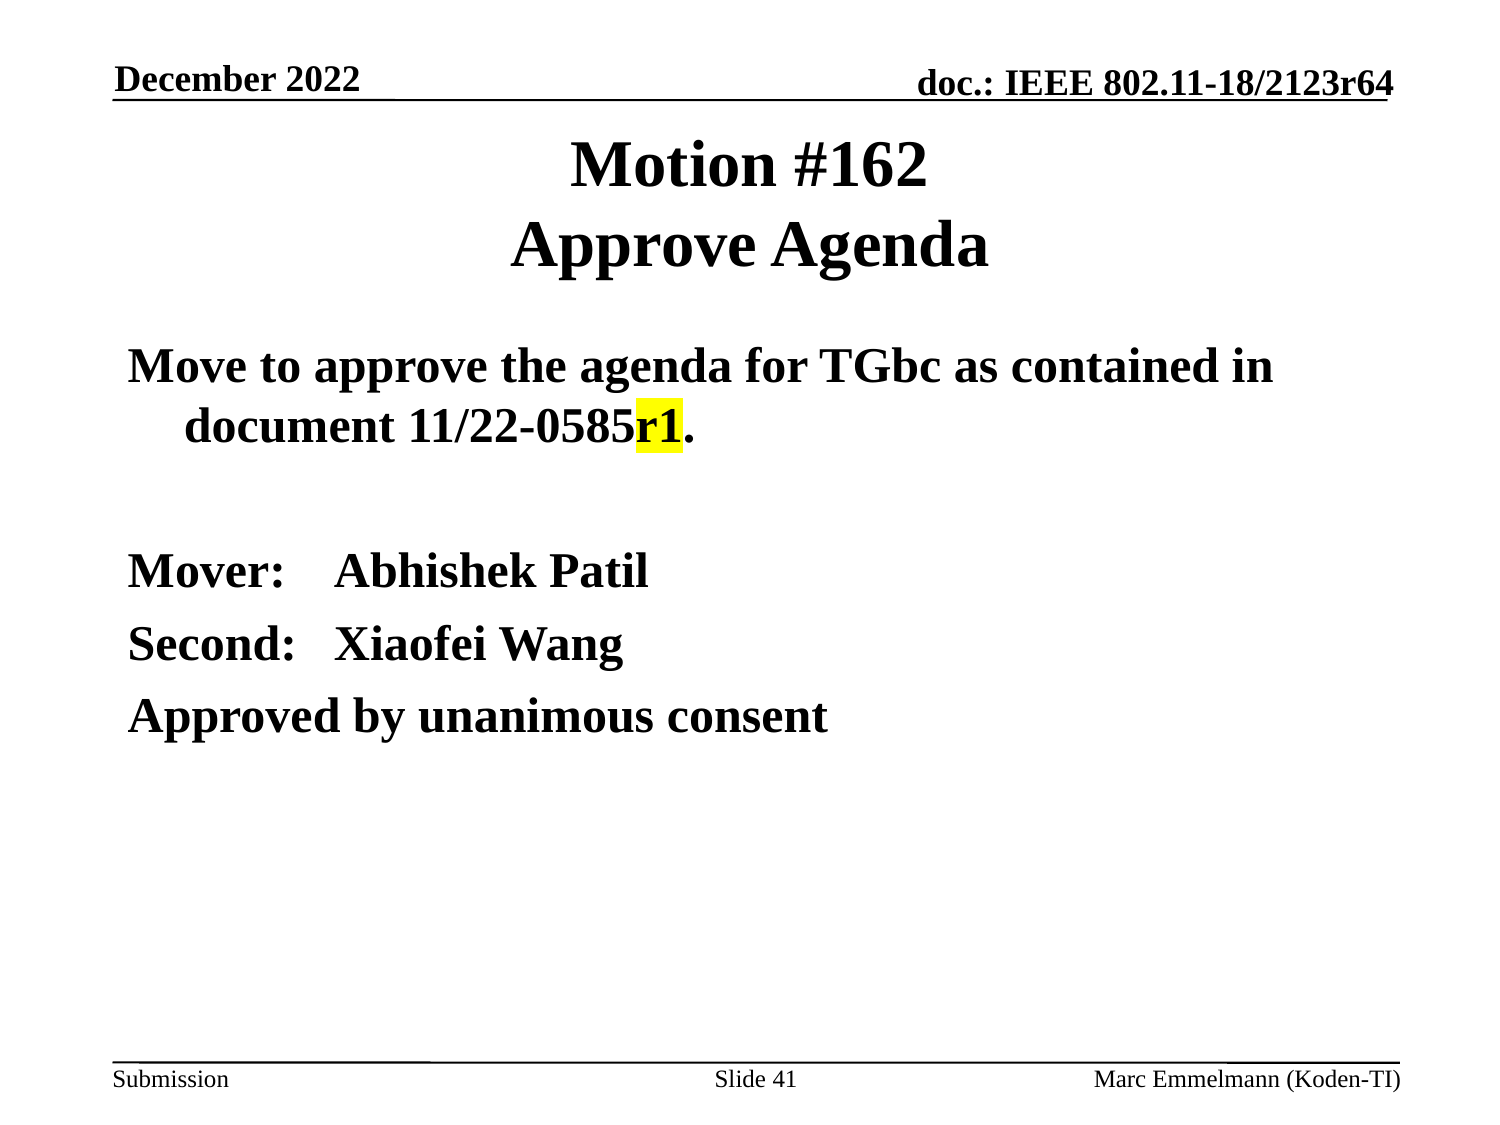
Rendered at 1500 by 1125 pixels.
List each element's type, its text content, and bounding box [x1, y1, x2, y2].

footer Marc Emmelmann (Koden-TI) [878, 1061, 1402, 1093]
list Move to approve the agenda for TGbc as contained in document 11/22-0585r1. Mover: Abhishek Patil Second: Xiaofei Wang Approved by unanimous consent [112, 324, 1388, 1000]
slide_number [114, 54, 423, 100]
title Motion #162 Approve Agenda [112, 112, 1388, 288]
slide_number Slide 41 [712, 1061, 800, 1123]
